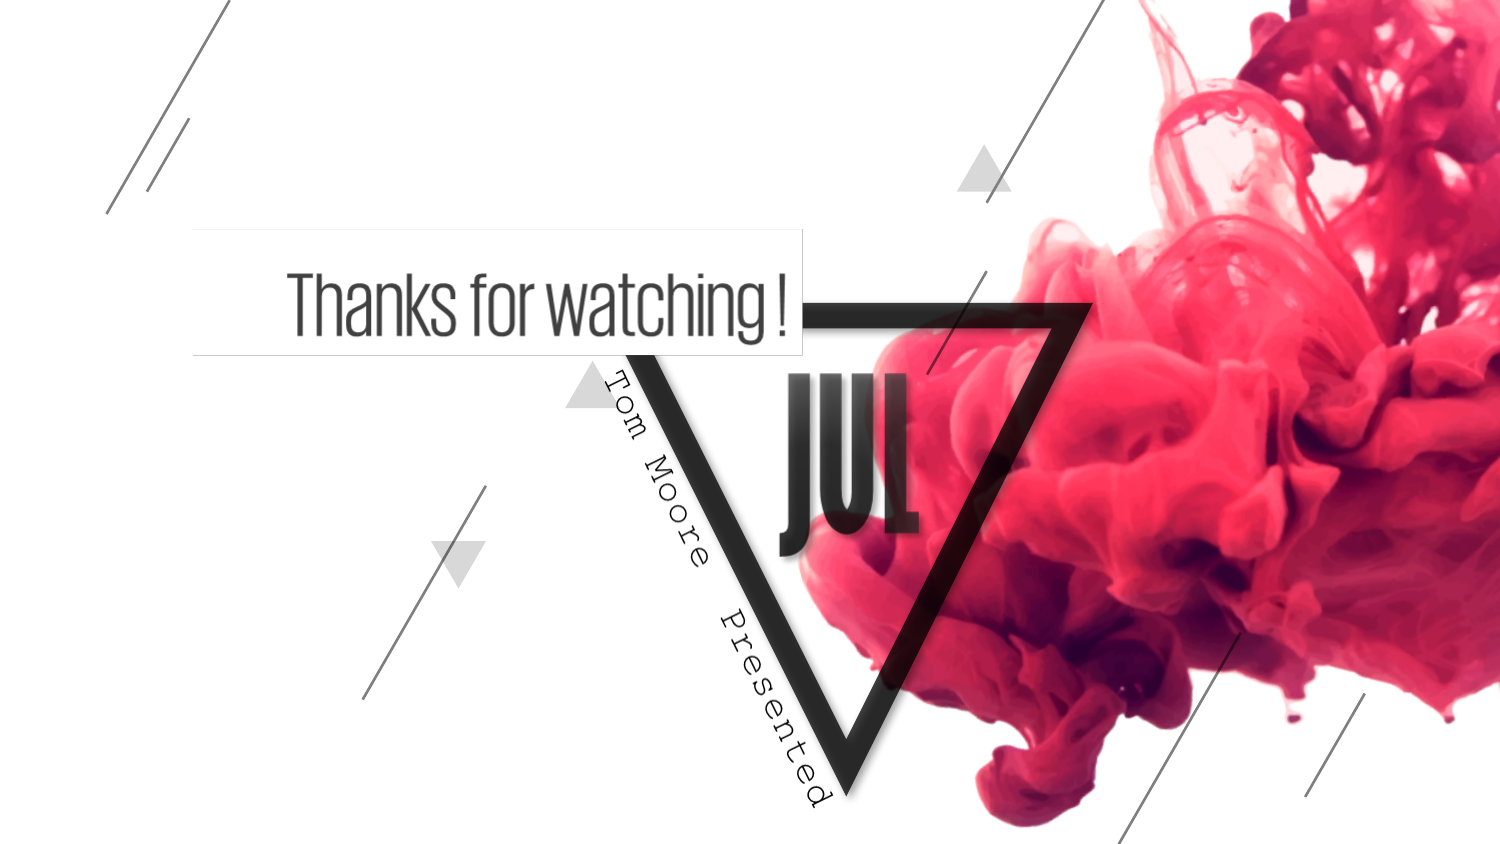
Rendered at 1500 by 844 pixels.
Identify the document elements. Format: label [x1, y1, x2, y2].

text_box [1117, 632, 1241, 844]
text_box [986, 0, 1111, 204]
text_box [146, 118, 190, 192]
text_box [1304, 693, 1365, 798]
picture [193, 0, 1500, 844]
text_box [106, 0, 230, 215]
